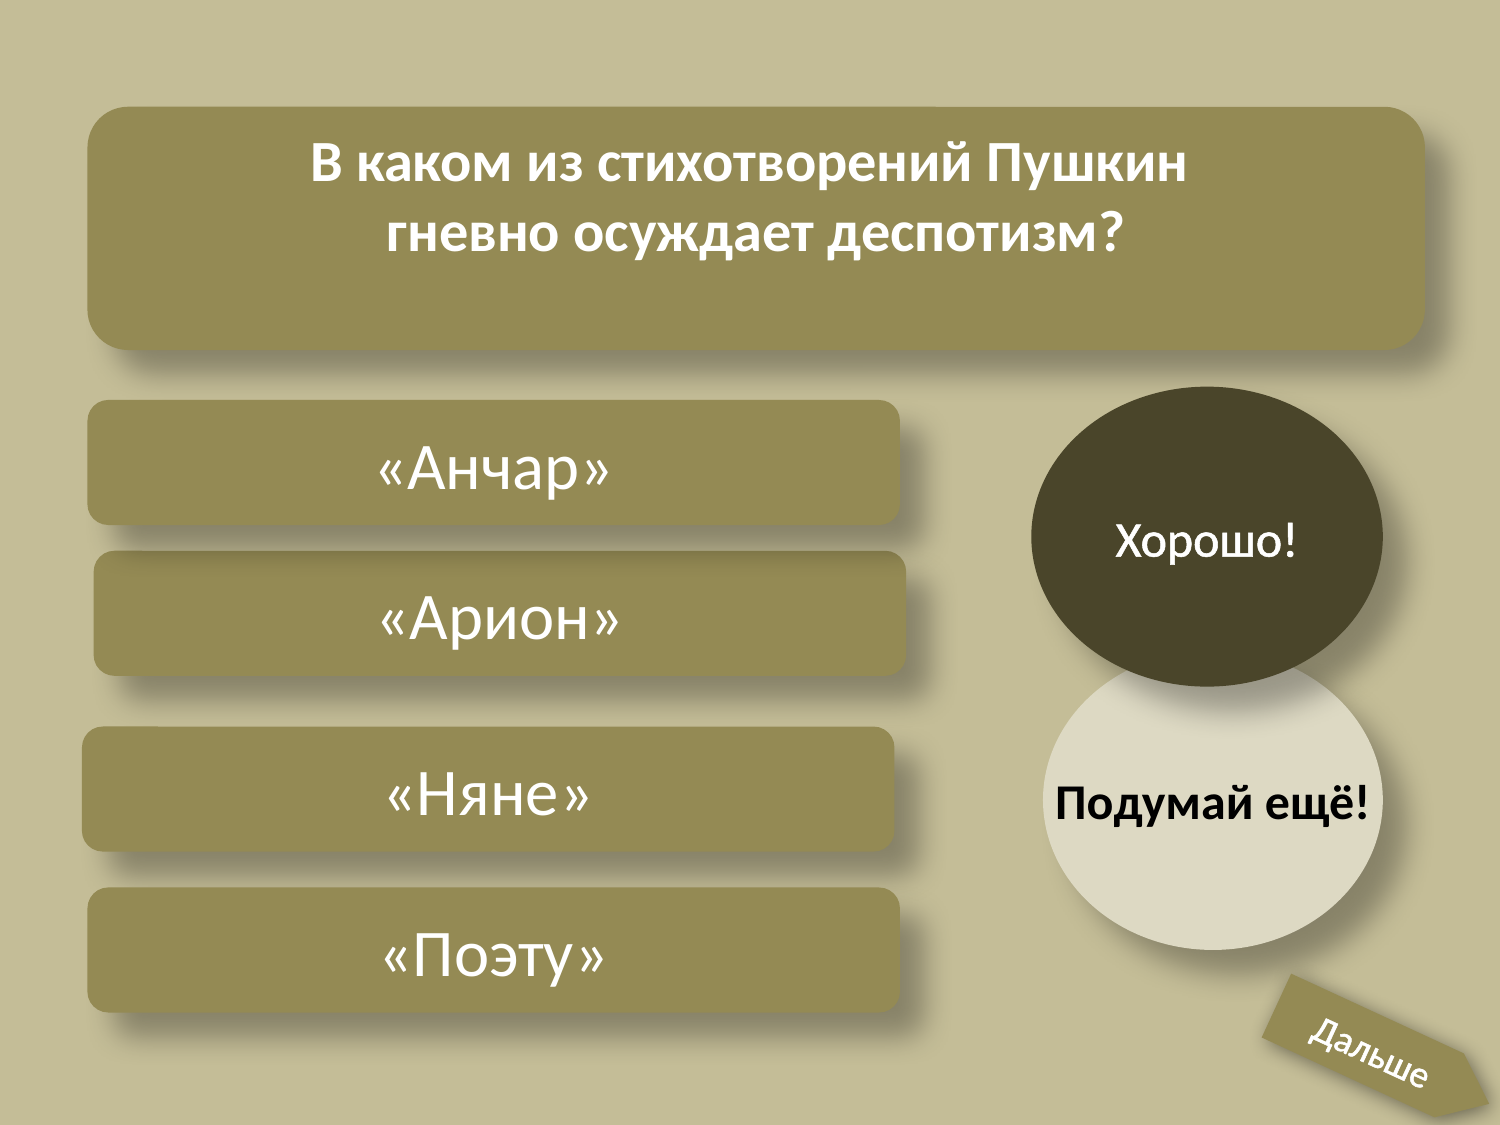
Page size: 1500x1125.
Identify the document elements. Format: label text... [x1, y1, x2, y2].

text_box Хорошо! [1031, 386, 1383, 687]
text_box «Анчар» [87, 399, 900, 526]
text_box «Поэту» [87, 887, 900, 1013]
text_box «Арион» [93, 552, 907, 676]
text_box «Няне» [81, 726, 895, 852]
text_box Дальше [1261, 973, 1490, 1118]
text_box Подумай ещё! [1042, 686, 1383, 950]
text_box В каком из стихотворений Пушкин гневно осуждает деспотизм? [87, 106, 1425, 351]
